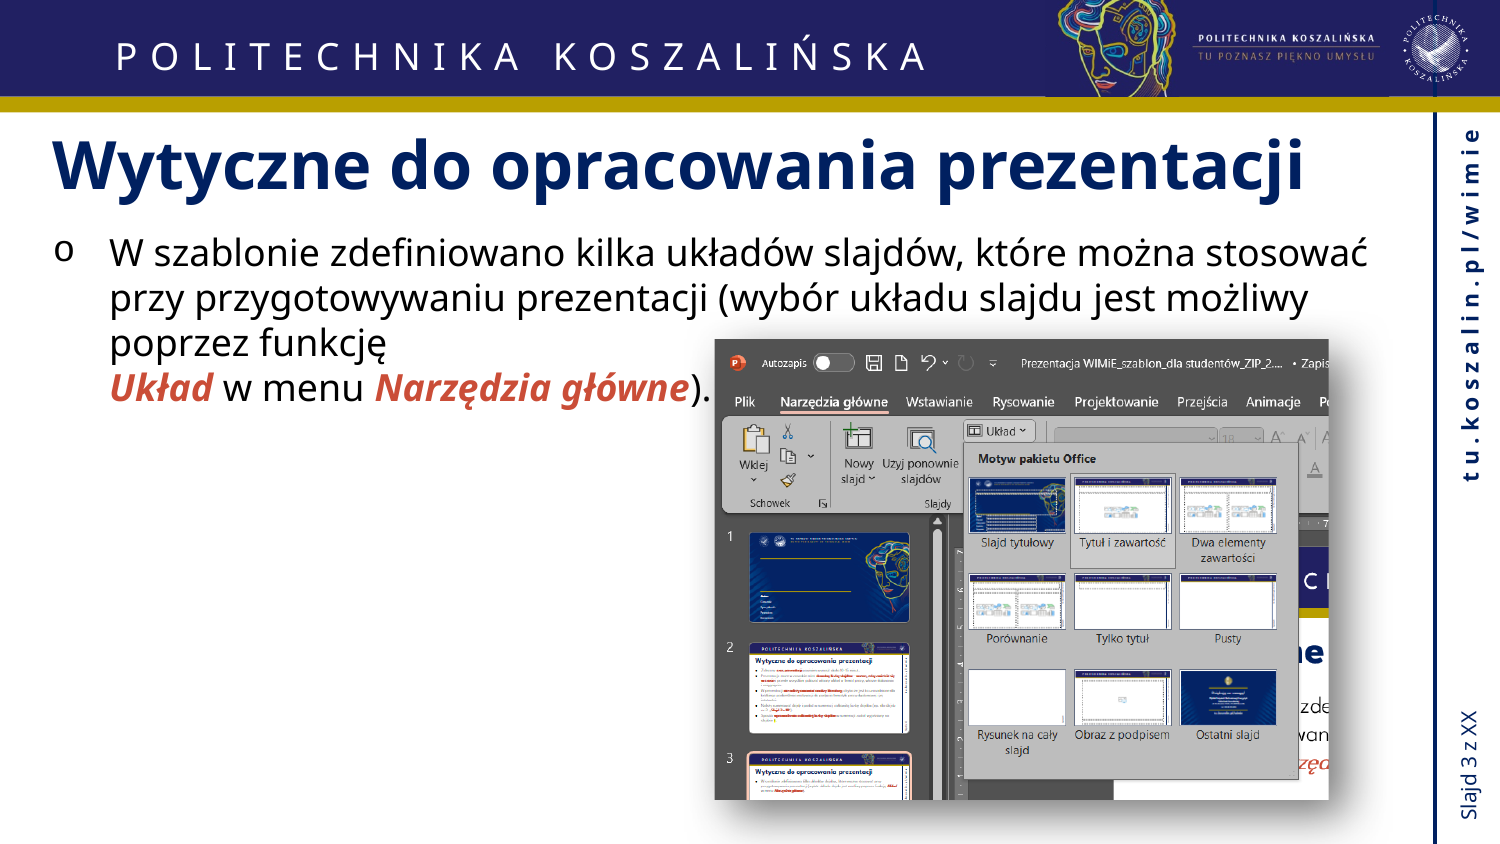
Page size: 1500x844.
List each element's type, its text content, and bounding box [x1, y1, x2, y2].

list W szablonie zdefiniowano kilka układów slajdów, które można stosować przy przygotowywaniu prezentacji (wybór układu slajdu jest możliwy poprzez funkcję Układ w menu Narzędzia główne). [37, 220, 1412, 836]
title Wytyczne do opracowania prezentacji [37, 115, 1412, 210]
picture [714, 338, 1330, 800]
picture [1045, 0, 1390, 97]
